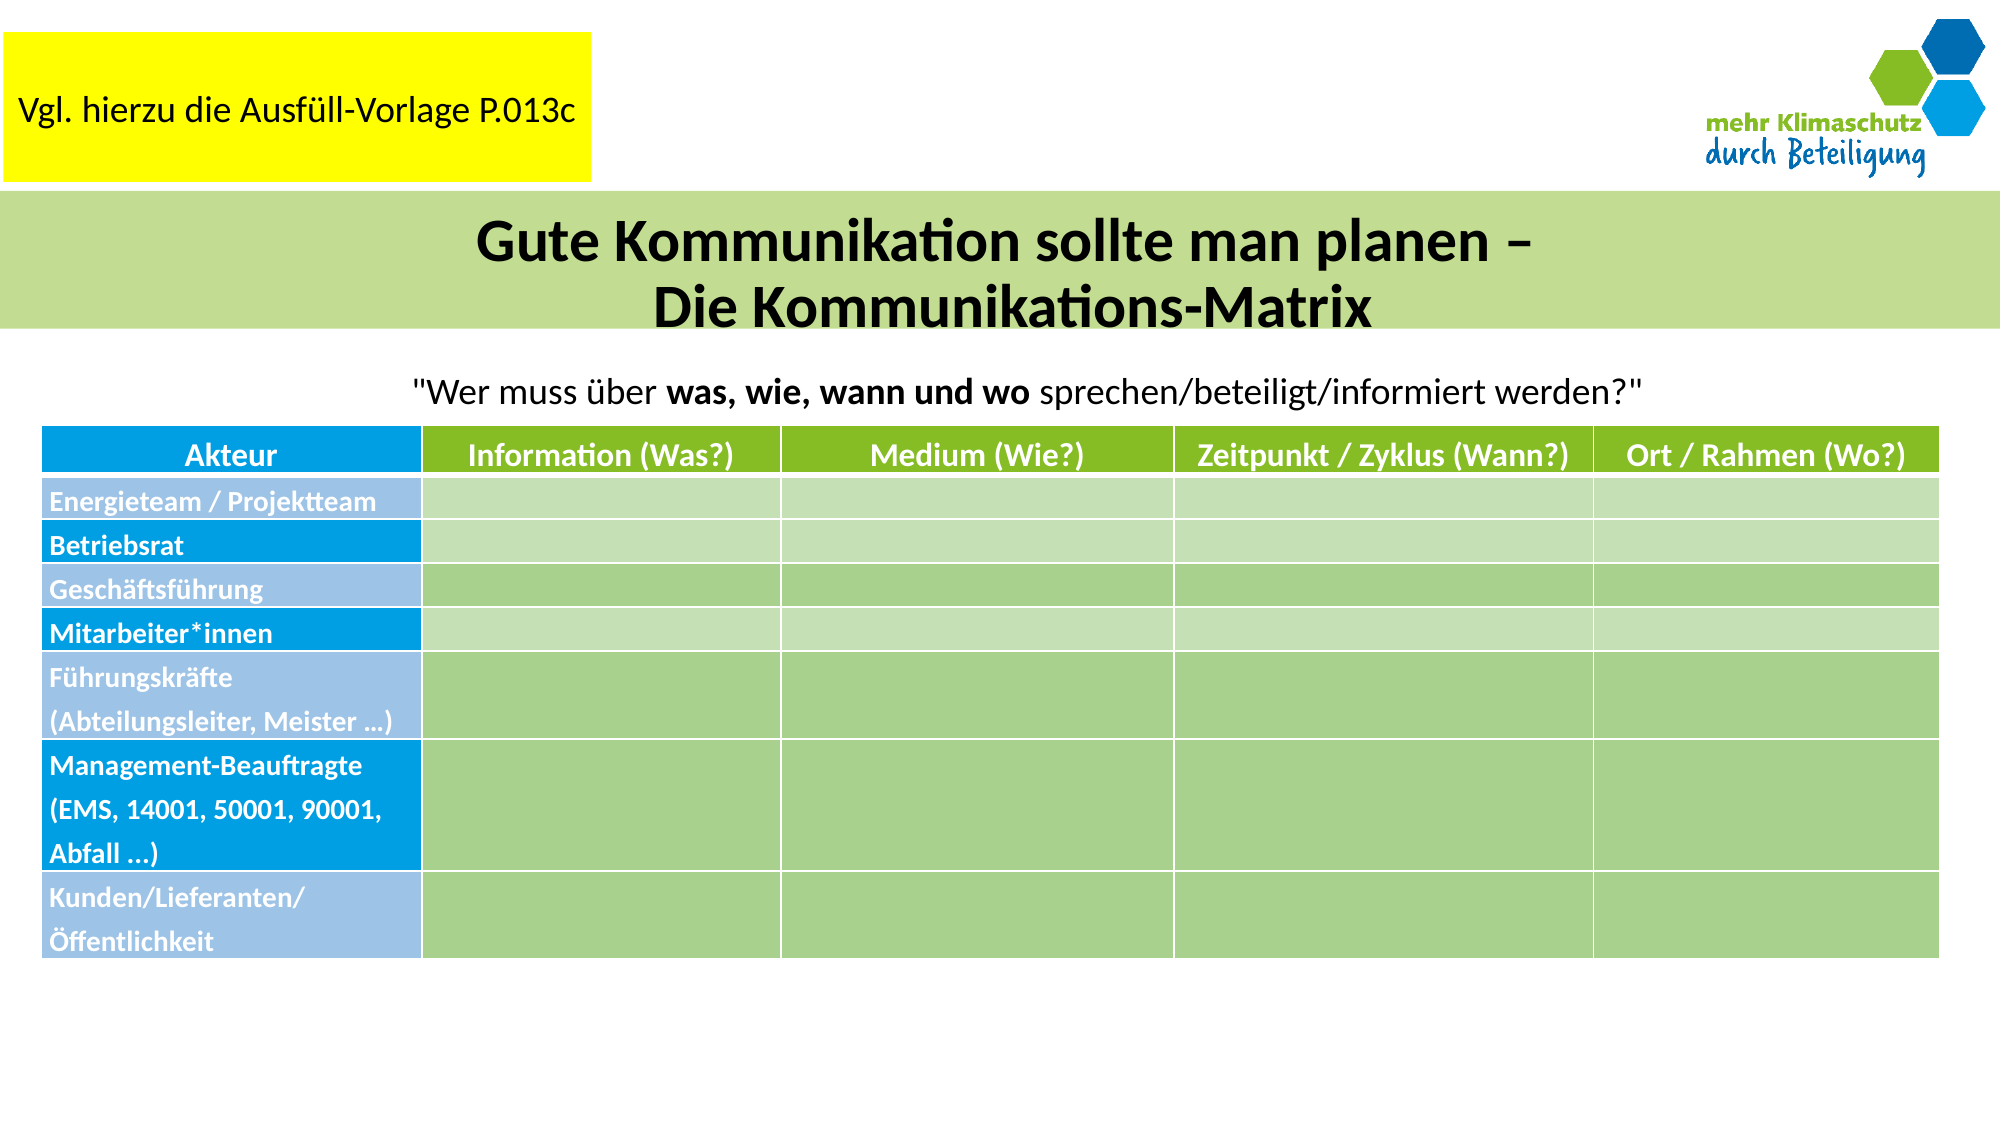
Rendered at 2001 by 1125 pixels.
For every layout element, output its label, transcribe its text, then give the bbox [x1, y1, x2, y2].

table_cell [1175, 652, 1593, 738]
table_cell [1175, 608, 1593, 650]
table_cell [1175, 478, 1593, 518]
table_cell [1594, 872, 1939, 958]
table_cell [1594, 740, 1939, 870]
table_cell [1594, 520, 1939, 562]
table_cell Führungskräfte (Abteilungsleiter, Meister …) [42, 652, 421, 738]
table_cell [423, 478, 780, 518]
table_cell Betriebsrat [42, 520, 421, 562]
table_cell [1594, 478, 1939, 518]
table_cell [1175, 872, 1593, 958]
table_cell [1175, 520, 1593, 562]
table_cell [782, 740, 1173, 870]
text_box "Wer muss über was, wie, wann und wo sprechen/beteiligt/informiert werden?" [396, 359, 1659, 420]
table_header Ort / Rahmen (Wo?) [1594, 426, 1939, 472]
table_cell [1175, 740, 1593, 870]
table_header Zeitpunkt / Zyklus (Wann?) [1175, 426, 1593, 472]
table_cell [423, 520, 780, 562]
table_cell [782, 564, 1173, 606]
table_cell [782, 872, 1173, 958]
title Gute Kommunikation sollte man planen – Die Kommunikations-Matrix [263, 200, 1764, 349]
table_header Medium (Wie?) [782, 426, 1173, 472]
table_cell Management-Beauftragte (EMS, 14001, 50001, 90001, Abfall ...) [42, 740, 421, 870]
table_cell Mitarbeiter*innen [42, 608, 421, 650]
table_cell [1594, 564, 1939, 606]
table_cell [423, 872, 780, 958]
table_cell [423, 564, 780, 606]
table_cell [423, 740, 780, 870]
table_cell [782, 608, 1173, 650]
table_header Akteur [42, 426, 421, 472]
table_cell Kunden/Lieferanten/Öffentlichkeit [42, 872, 421, 958]
table_cell Energieteam / Projektteam [42, 478, 421, 518]
table_cell [782, 520, 1173, 562]
text_box Vgl. hierzu die Ausfüll-Vorlage P.013c [3, 32, 592, 182]
table_cell Geschäftsführung [42, 564, 421, 606]
table_header Information (Was?) [423, 426, 780, 472]
table_cell [423, 652, 780, 738]
table_cell [782, 478, 1173, 518]
table_cell [423, 608, 780, 650]
table_cell [782, 652, 1173, 738]
table_cell [1594, 652, 1939, 738]
table_cell [1175, 564, 1593, 606]
picture [1694, 9, 1998, 187]
table_cell [1594, 608, 1939, 650]
